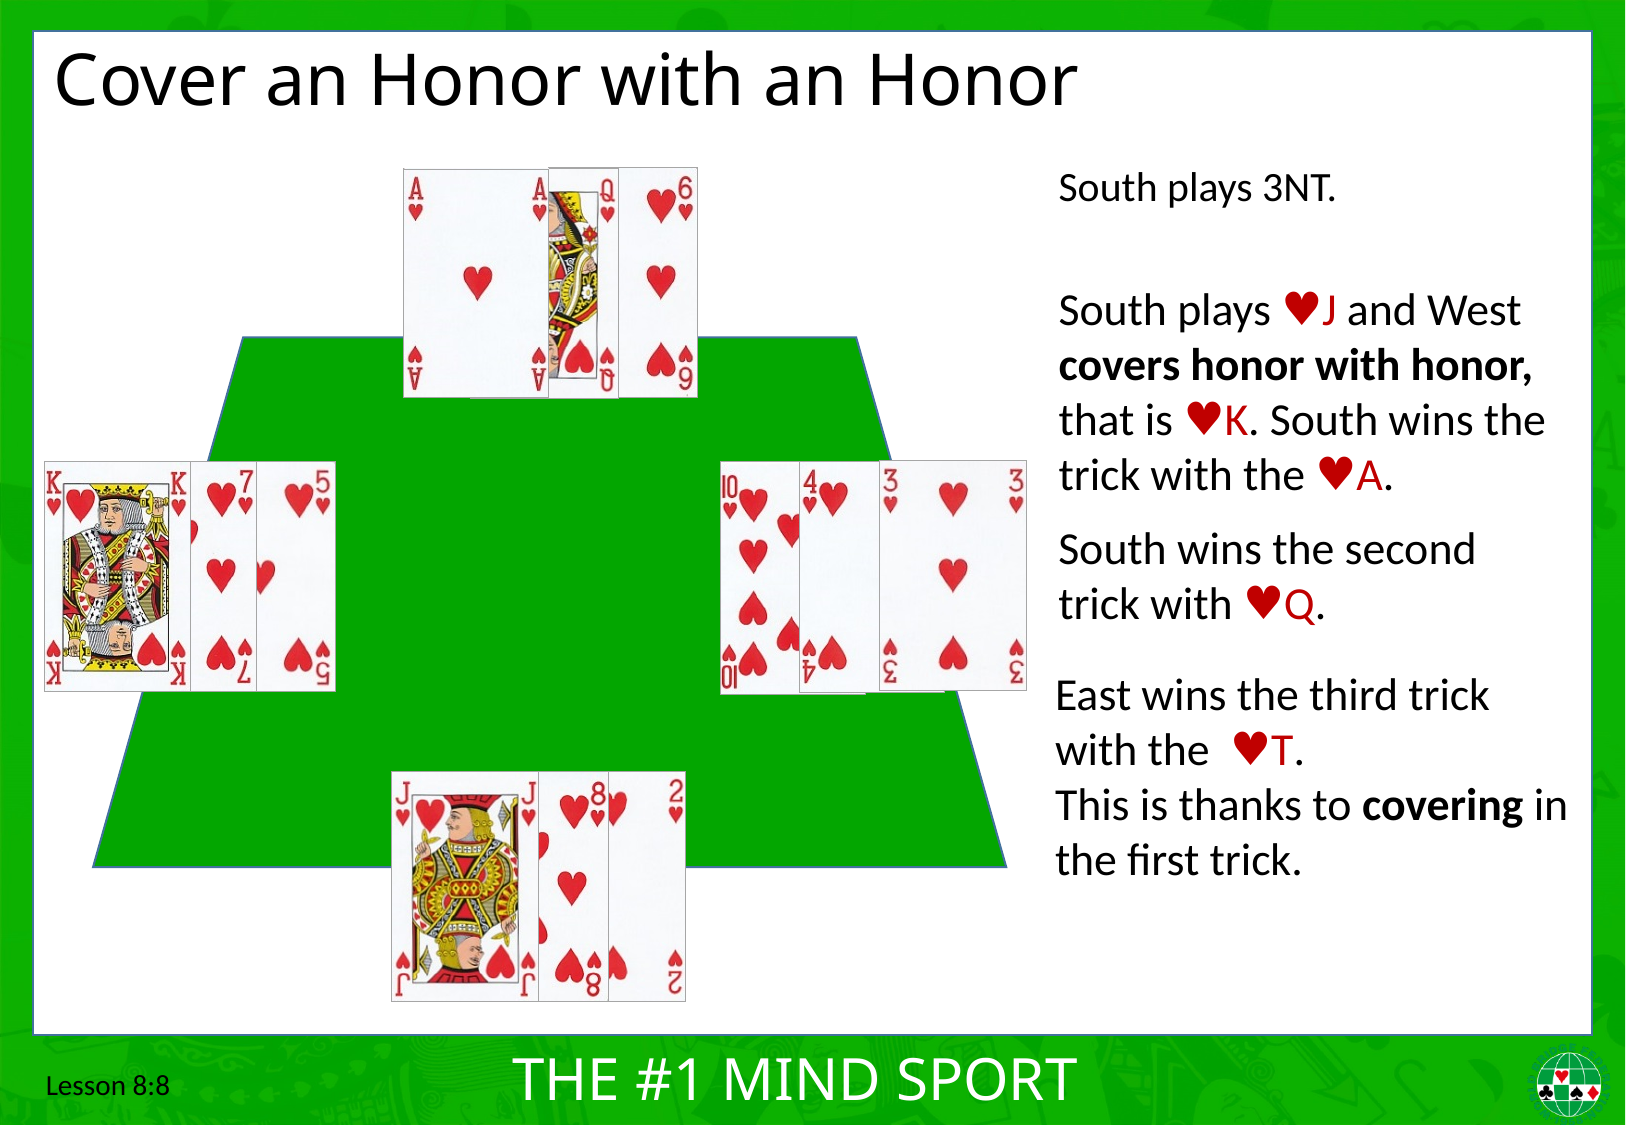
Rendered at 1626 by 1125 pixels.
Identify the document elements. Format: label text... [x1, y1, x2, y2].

text_box South plays ♥J and West covers honor with honor, that is ♥K. South wins the trick with the ♥A. [1043, 272, 1593, 507]
text_box East wins the third trick with the ♥T. This is thanks to covering in the first trick. [1040, 657, 1589, 893]
text_box South wins the second trick with ♥Q. [1043, 511, 1513, 636]
text_box South plays 3NT. [1043, 152, 1392, 218]
text_box [91, 336, 1008, 869]
picture [0, 0, 1626, 1125]
title Cover an Honor with an Honor [38, 36, 1309, 129]
